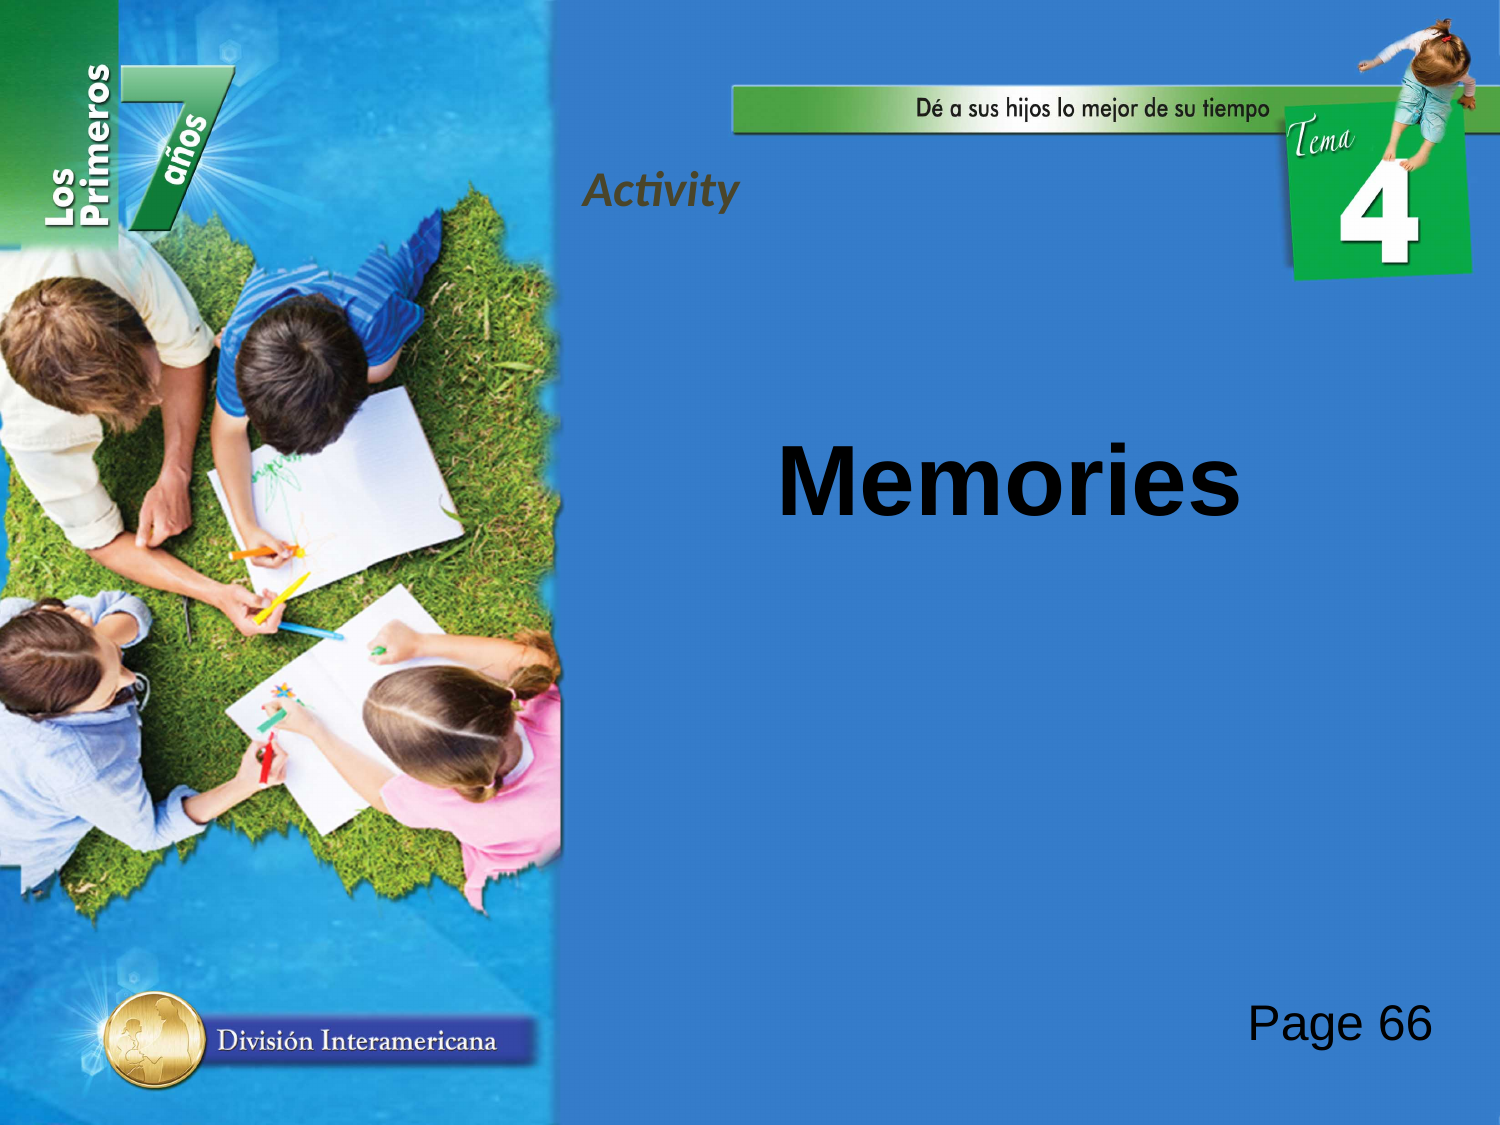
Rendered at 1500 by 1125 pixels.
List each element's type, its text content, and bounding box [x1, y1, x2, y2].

text_box Activity [568, 148, 755, 224]
text_box Memories [643, 408, 1376, 543]
picture [0, 0, 1500, 1125]
text_box Page 66 [1187, 982, 1449, 1058]
